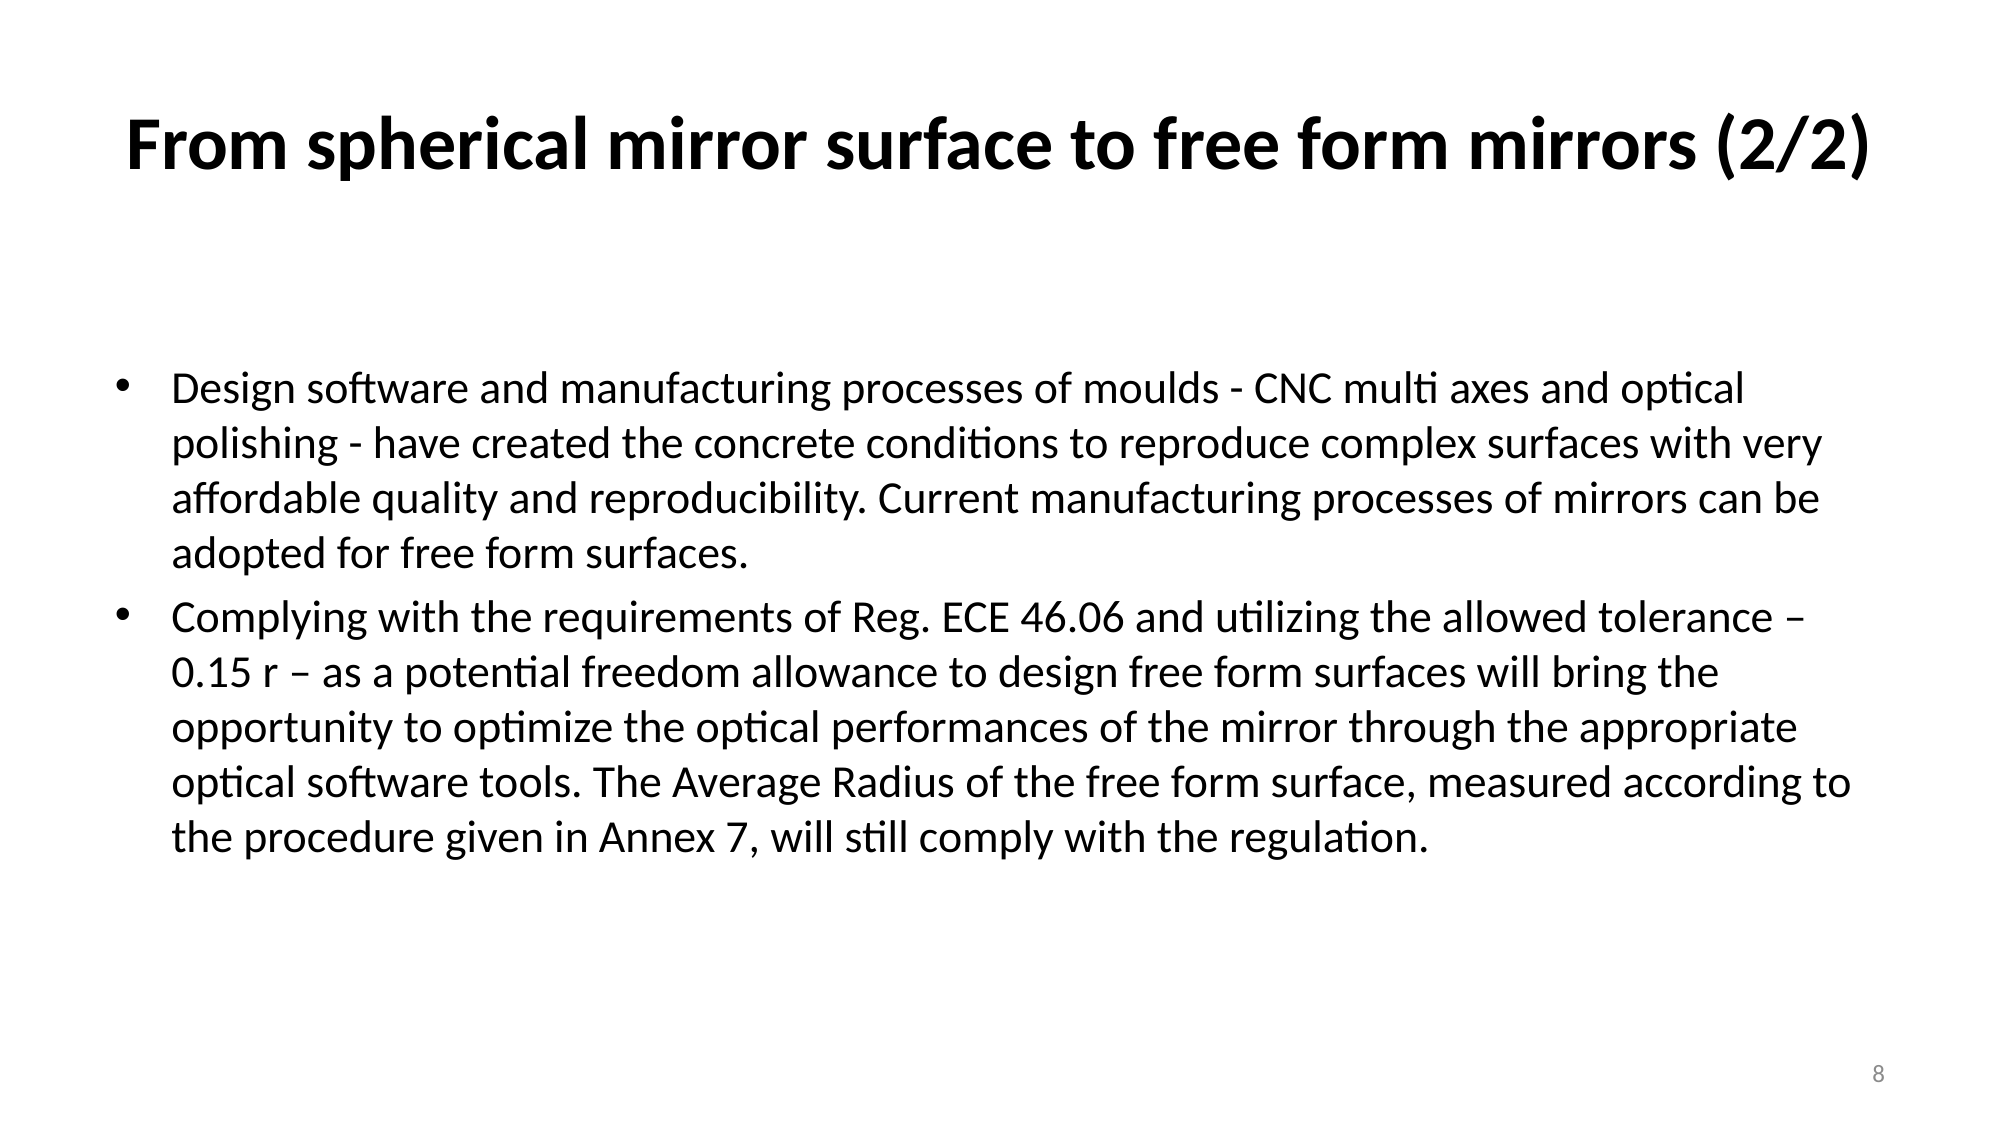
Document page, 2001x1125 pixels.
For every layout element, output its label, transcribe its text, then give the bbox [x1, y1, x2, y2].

title From spherical mirror surface to free form mirrors (2/2) [99, 45, 1900, 233]
slide_number 8 [1433, 1042, 1900, 1103]
list Design software and manufacturing processes of moulds - CNC multi axes and optical polishing - have created the concrete conditions to reproduce complex surfaces with very affordable quality and reproducibility. Current manufacturing processes of mirrors can be adopted for free form surfaces. Complying with the requirements of Reg. ECE 46.06 and utilizing the allowed tolerance – 0.15 r – as a potential freedom allowance to design free form surfaces will bring the opportunity to optimize the optical performances of the mirror through the appropriate optical software tools. The Average Radius of the free form surface, measured according to the procedure given in Annex 7, will still comply with the regulation. [99, 349, 1900, 1103]
